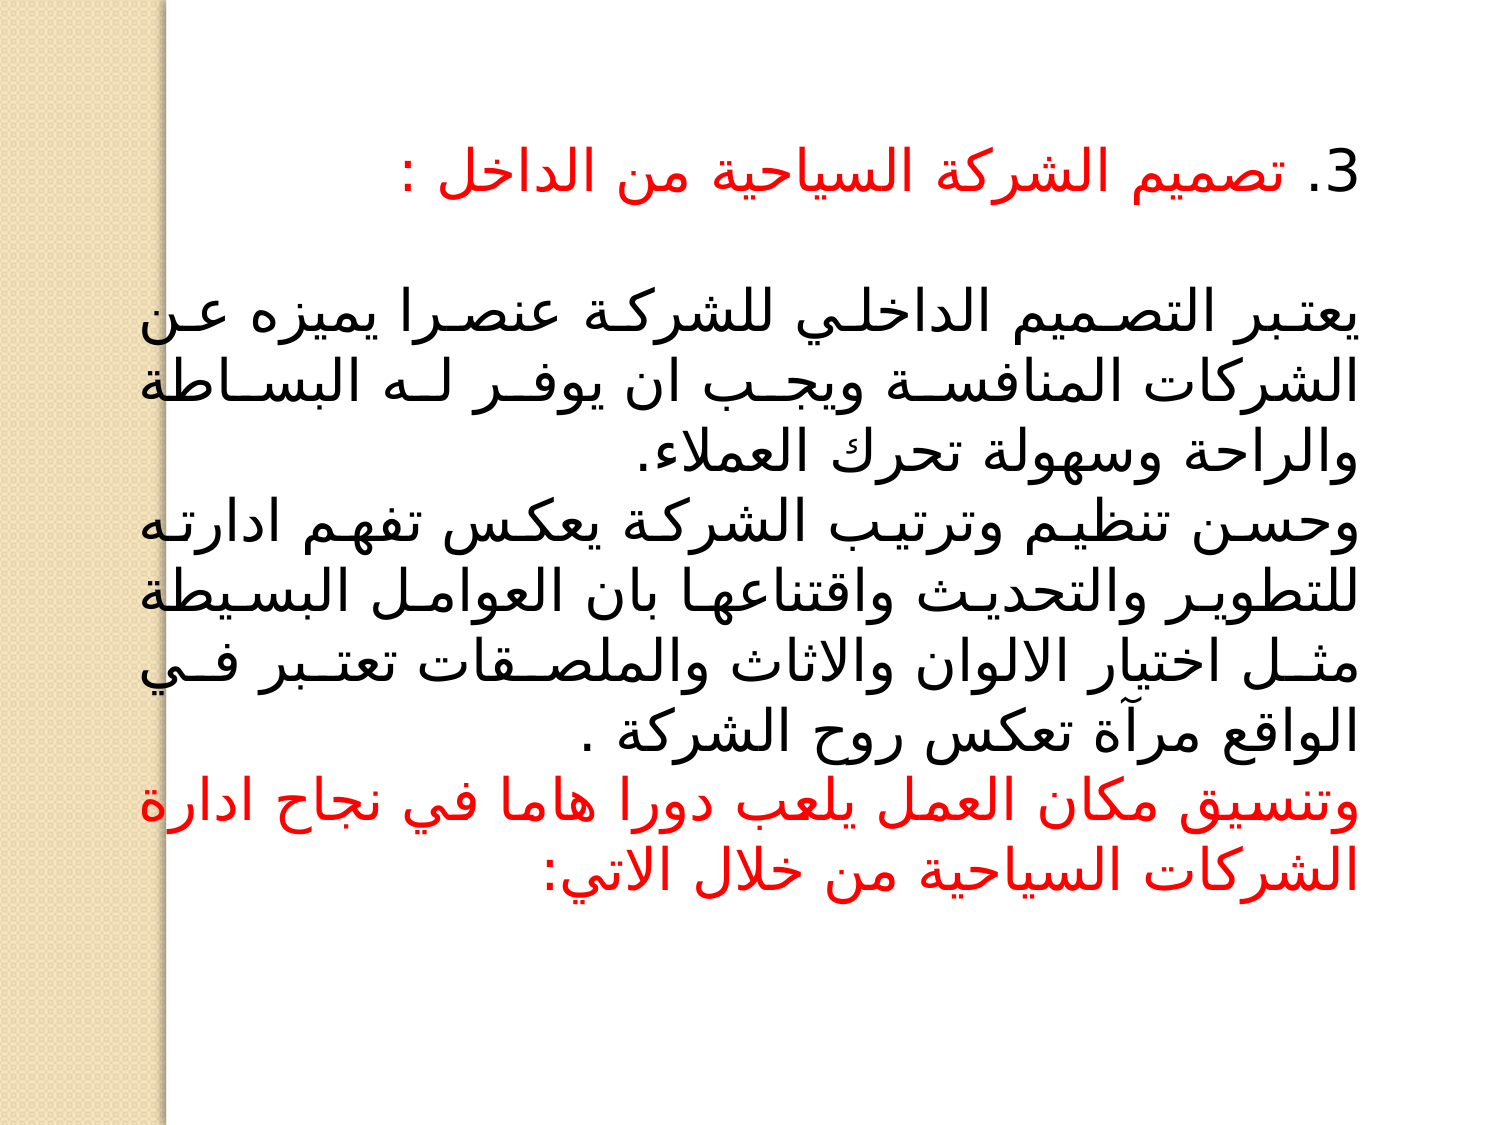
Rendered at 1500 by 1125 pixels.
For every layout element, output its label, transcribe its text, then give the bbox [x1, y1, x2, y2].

text_box 3. تصميم الشركة السياحية من الداخل : يعتبر التصميم الداخلي للشركة عنصرا يميزه عن الشركات المنافسة ويجب ان يوفر له البساطة والراحة وسهولة تحرك العملاء. وحسن تنظيم وترتيب الشركة يعكس تفهم ادارته للتطوير والتحديث واقتناعها بان العوامل البسيطة مثل اختيار الالوان والاثاث والملصقات تعتبر في الواقع مرآة تعكس روح الشركة . وتنسيق مكان العمل يلعب دورا هاما في نجاح ادارة الشركات السياحية من خلال الاتي: [123, 125, 1376, 980]
